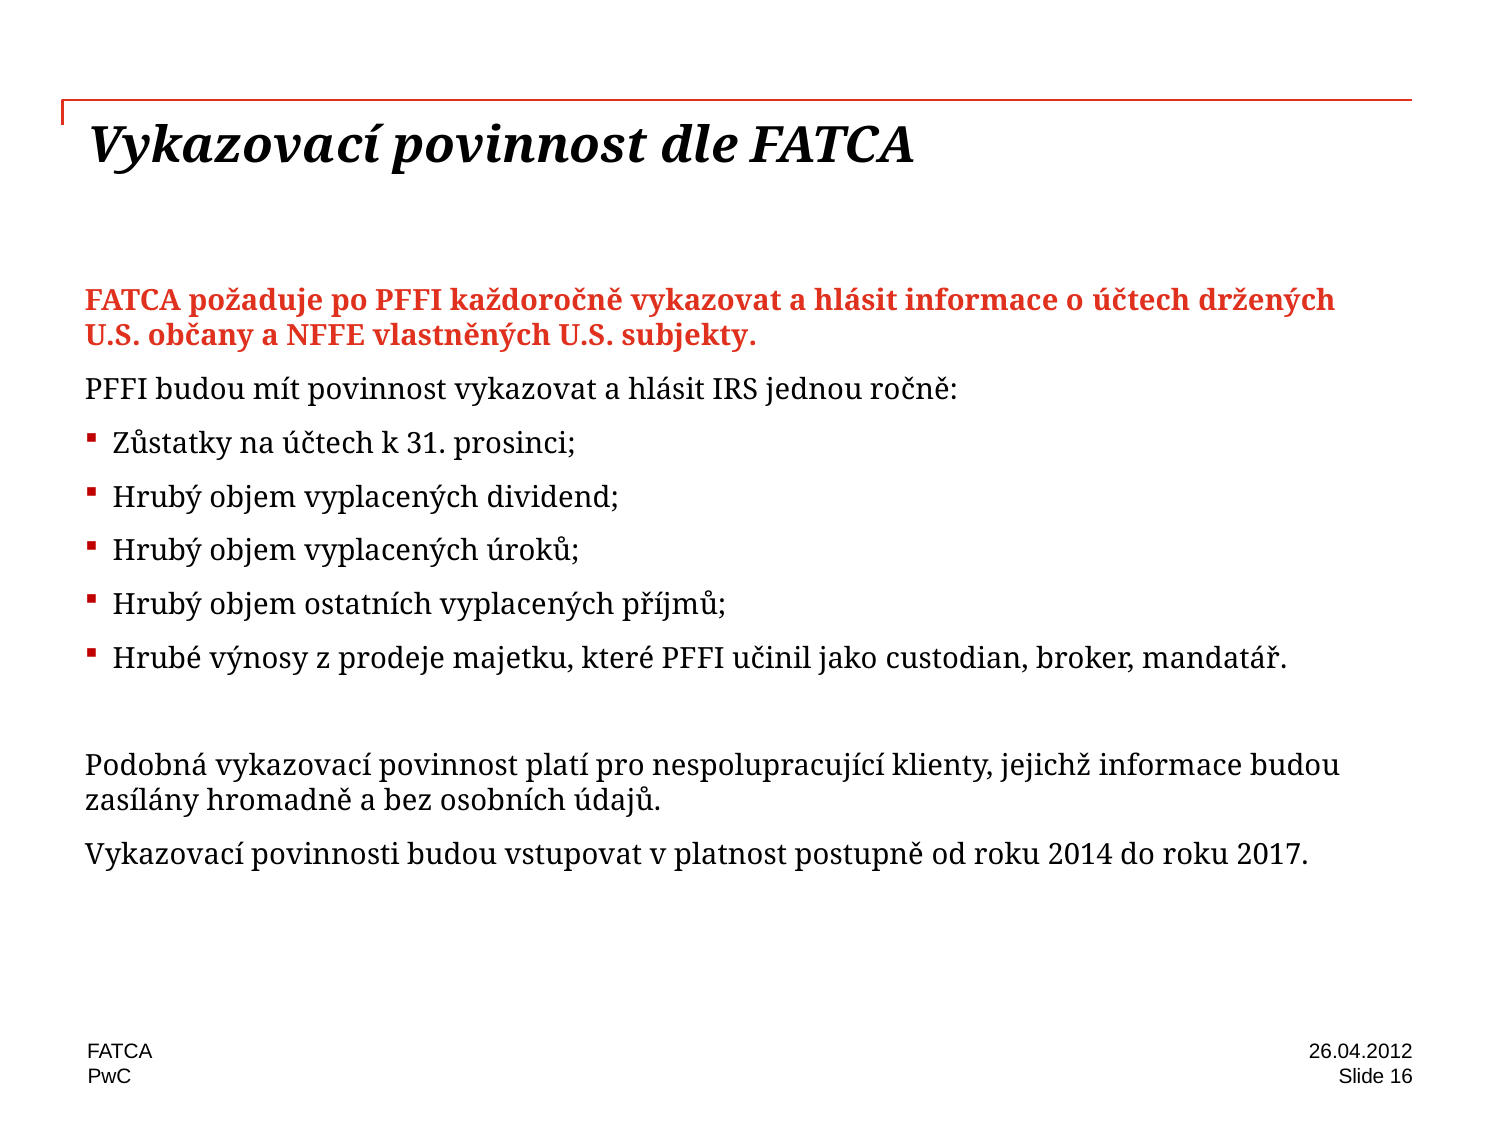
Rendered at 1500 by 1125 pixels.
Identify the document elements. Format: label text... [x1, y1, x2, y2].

footer FATCA [86, 1037, 950, 1063]
text_box FATCA požaduje po PFFI každoročně vykazovat a hlásit informace o účtech držených U.S. občany a NFFE vlastněných U.S. subjekty. PFFI budou mít povinnost vykazovat a hlásit IRS jednou ročně: Zůstatky na účtech k 31. prosinci; Hrubý objem vyplacených dividend; Hrubý objem vyplacených úroků; Hrubý objem ostatních vyplacených příjmů; Hrubé výnosy z prodeje majetku, které PFFI učinil jako custodian, broker, mandatář. Podobná vykazovací povinnost platí pro nespolupracující klienty, jejichž informace budou zasílány hromadně a bez osobních údajů. Vykazovací povinnosti budou vstupovat v platnost postupně od roku 2014 do roku 2017. [85, 281, 1376, 1083]
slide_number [1162, 1037, 1413, 1063]
title Vykazovací povinnost dle FATCA [87, 112, 1413, 263]
slide_number Slide 16 [1162, 1063, 1413, 1088]
